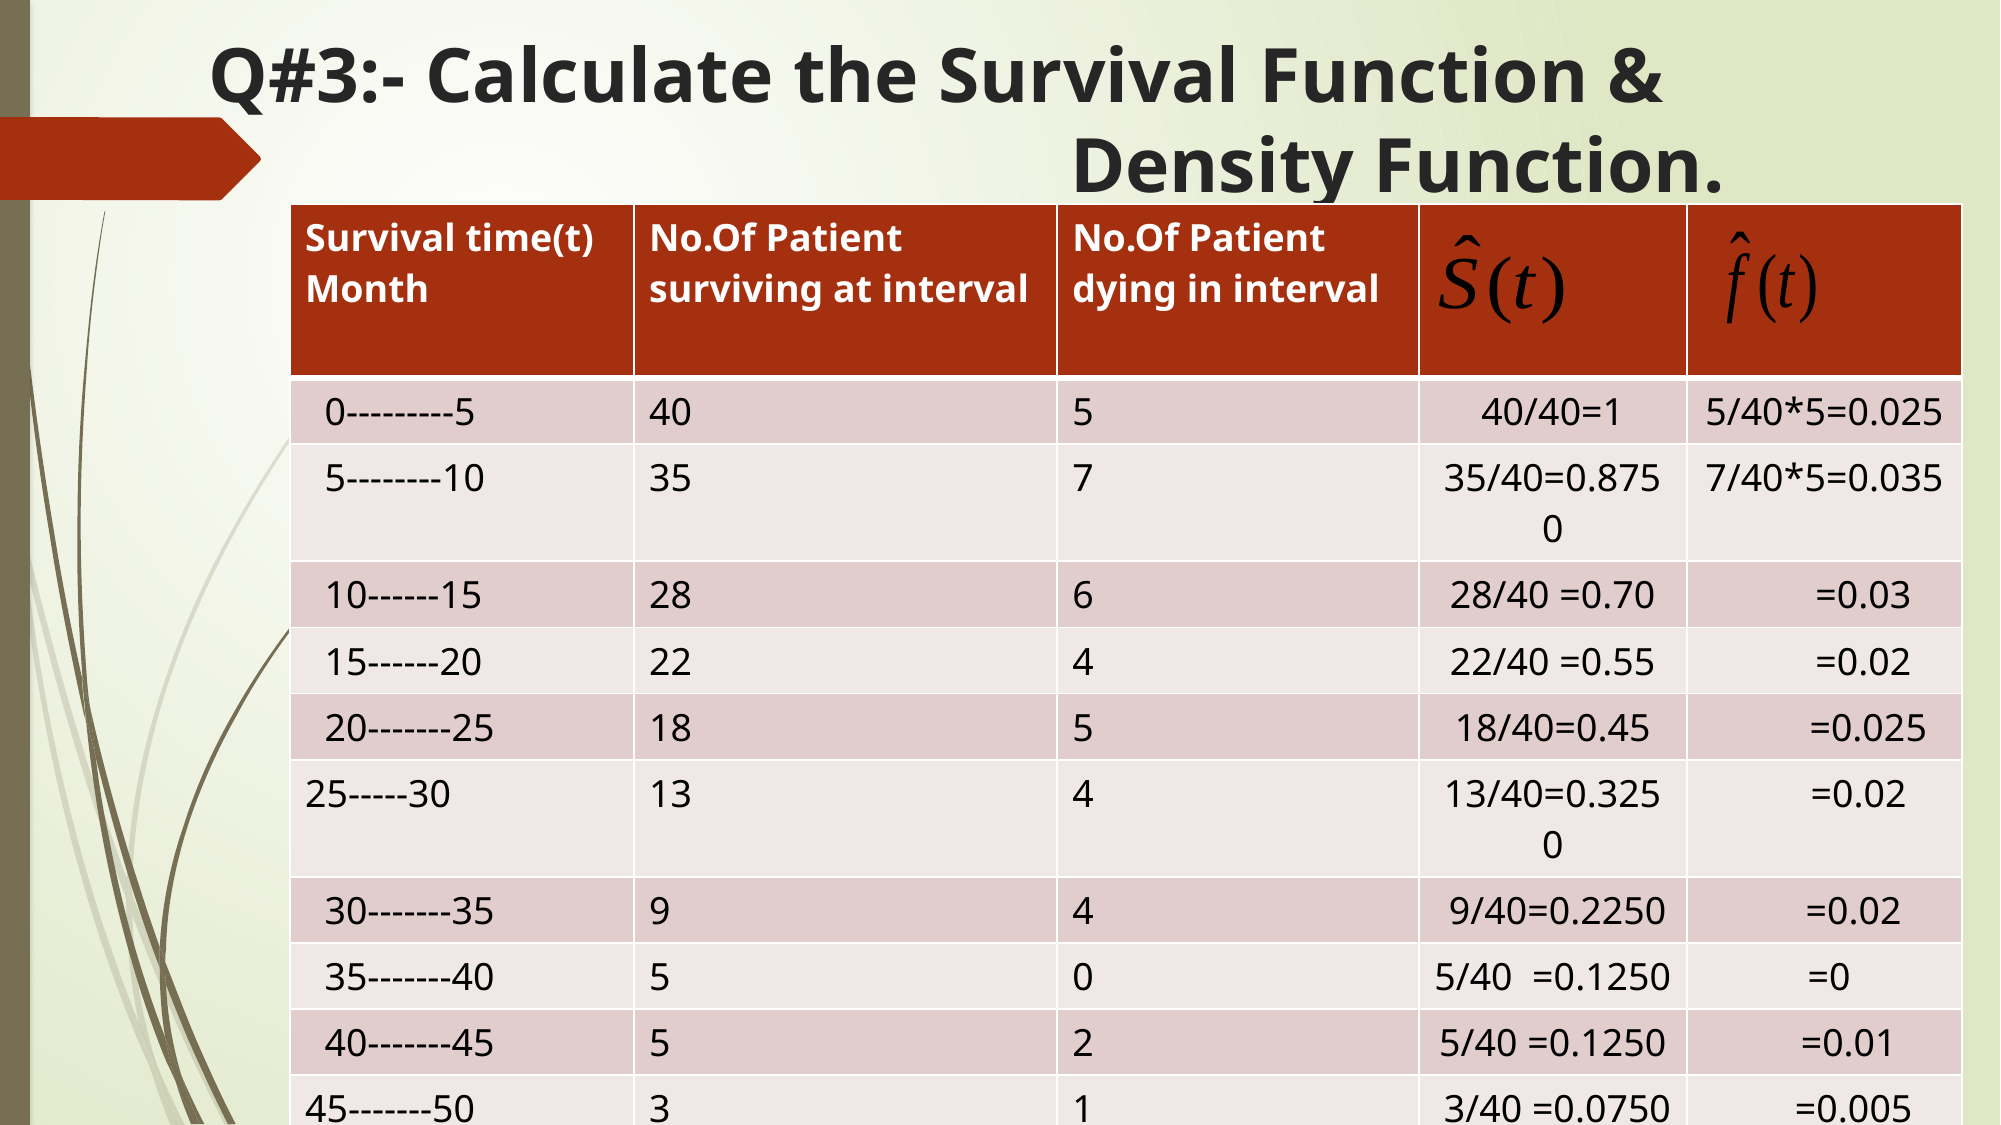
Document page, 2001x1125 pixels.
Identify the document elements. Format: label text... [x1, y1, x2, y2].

table_cell 40 [635, 381, 1056, 443]
table_cell 25-----30 [291, 761, 633, 876]
table_cell 22/40 =0.55 [1420, 628, 1686, 693]
table_header No.Of Patient surviving at interval [635, 205, 1056, 375]
table_cell 35-------40 [291, 944, 633, 1008]
table_cell 5--------10 [291, 445, 633, 560]
table_cell 7 [1058, 445, 1418, 560]
table_cell 40/40=1 [1420, 381, 1686, 443]
table_cell 3/40 =0.0750 [1420, 1076, 1686, 1125]
table_cell 40-------45 [291, 1010, 633, 1074]
table_cell 45-------50 [291, 1076, 633, 1125]
table_cell =0.005 [1688, 1076, 1961, 1125]
table_cell =0.02 [1688, 761, 1961, 876]
table_cell 13 [635, 761, 1056, 876]
table_cell 28/40 =0.70 [1420, 562, 1686, 627]
table_cell 20-------25 [291, 694, 633, 759]
table_cell 30-------35 [291, 878, 633, 942]
table_cell =0 [1688, 944, 1961, 1008]
table_cell 9/40=0.2250 [1420, 878, 1686, 942]
table_cell 9 [635, 878, 1056, 942]
table_cell 7/40*5=0.035 [1688, 445, 1961, 560]
table_cell 18/40=0.45 [1420, 694, 1686, 759]
table_cell =0.02 [1688, 628, 1961, 693]
table_cell 28 [635, 562, 1056, 627]
table_cell 13/40=0.3250 [1420, 761, 1686, 876]
title Q#3:- Calculate the Survival Function & Density Function. [154, 19, 2000, 1097]
table_header [1688, 205, 1961, 375]
table_cell 10------15 [291, 562, 633, 627]
table_header [1420, 205, 1686, 375]
table_cell 35/40=0.8750 [1420, 445, 1686, 560]
table_cell 5/40 =0.1250 [1420, 944, 1686, 1008]
table_cell =0.02 [1688, 878, 1961, 942]
table_cell 15------20 [291, 628, 633, 693]
table_cell =0.01 [1688, 1010, 1961, 1074]
table_cell 5/40 =0.1250 [1420, 1010, 1686, 1074]
table_cell 3 [635, 1076, 1056, 1125]
table_cell 1 [1058, 1076, 1418, 1125]
table_cell =0.03 [1688, 562, 1961, 627]
table_header No.Of Patient dying in interval [1058, 205, 1418, 375]
table_cell 5 [635, 1010, 1056, 1074]
table_cell 22 [635, 628, 1056, 693]
table_cell 4 [1058, 878, 1418, 942]
table_cell 2 [1058, 1010, 1418, 1074]
table_cell 6 [1058, 562, 1418, 627]
table_header Survival time(t) Month [291, 205, 633, 375]
table_cell 18 [635, 694, 1056, 759]
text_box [1705, 218, 1828, 340]
table_cell 5 [1058, 694, 1418, 759]
table_cell 0---------5 [291, 381, 633, 443]
table_cell 4 [1058, 761, 1418, 876]
table_cell 5 [635, 944, 1056, 1008]
table_cell =0.025 [1688, 694, 1961, 759]
table_cell 5 [1058, 381, 1418, 443]
table_cell 5/40*5=0.025 [1688, 381, 1961, 443]
table_cell 4 [1058, 628, 1418, 693]
table_cell 0 [1058, 944, 1418, 1008]
table_cell 35 [635, 445, 1056, 560]
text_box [1424, 221, 1581, 340]
